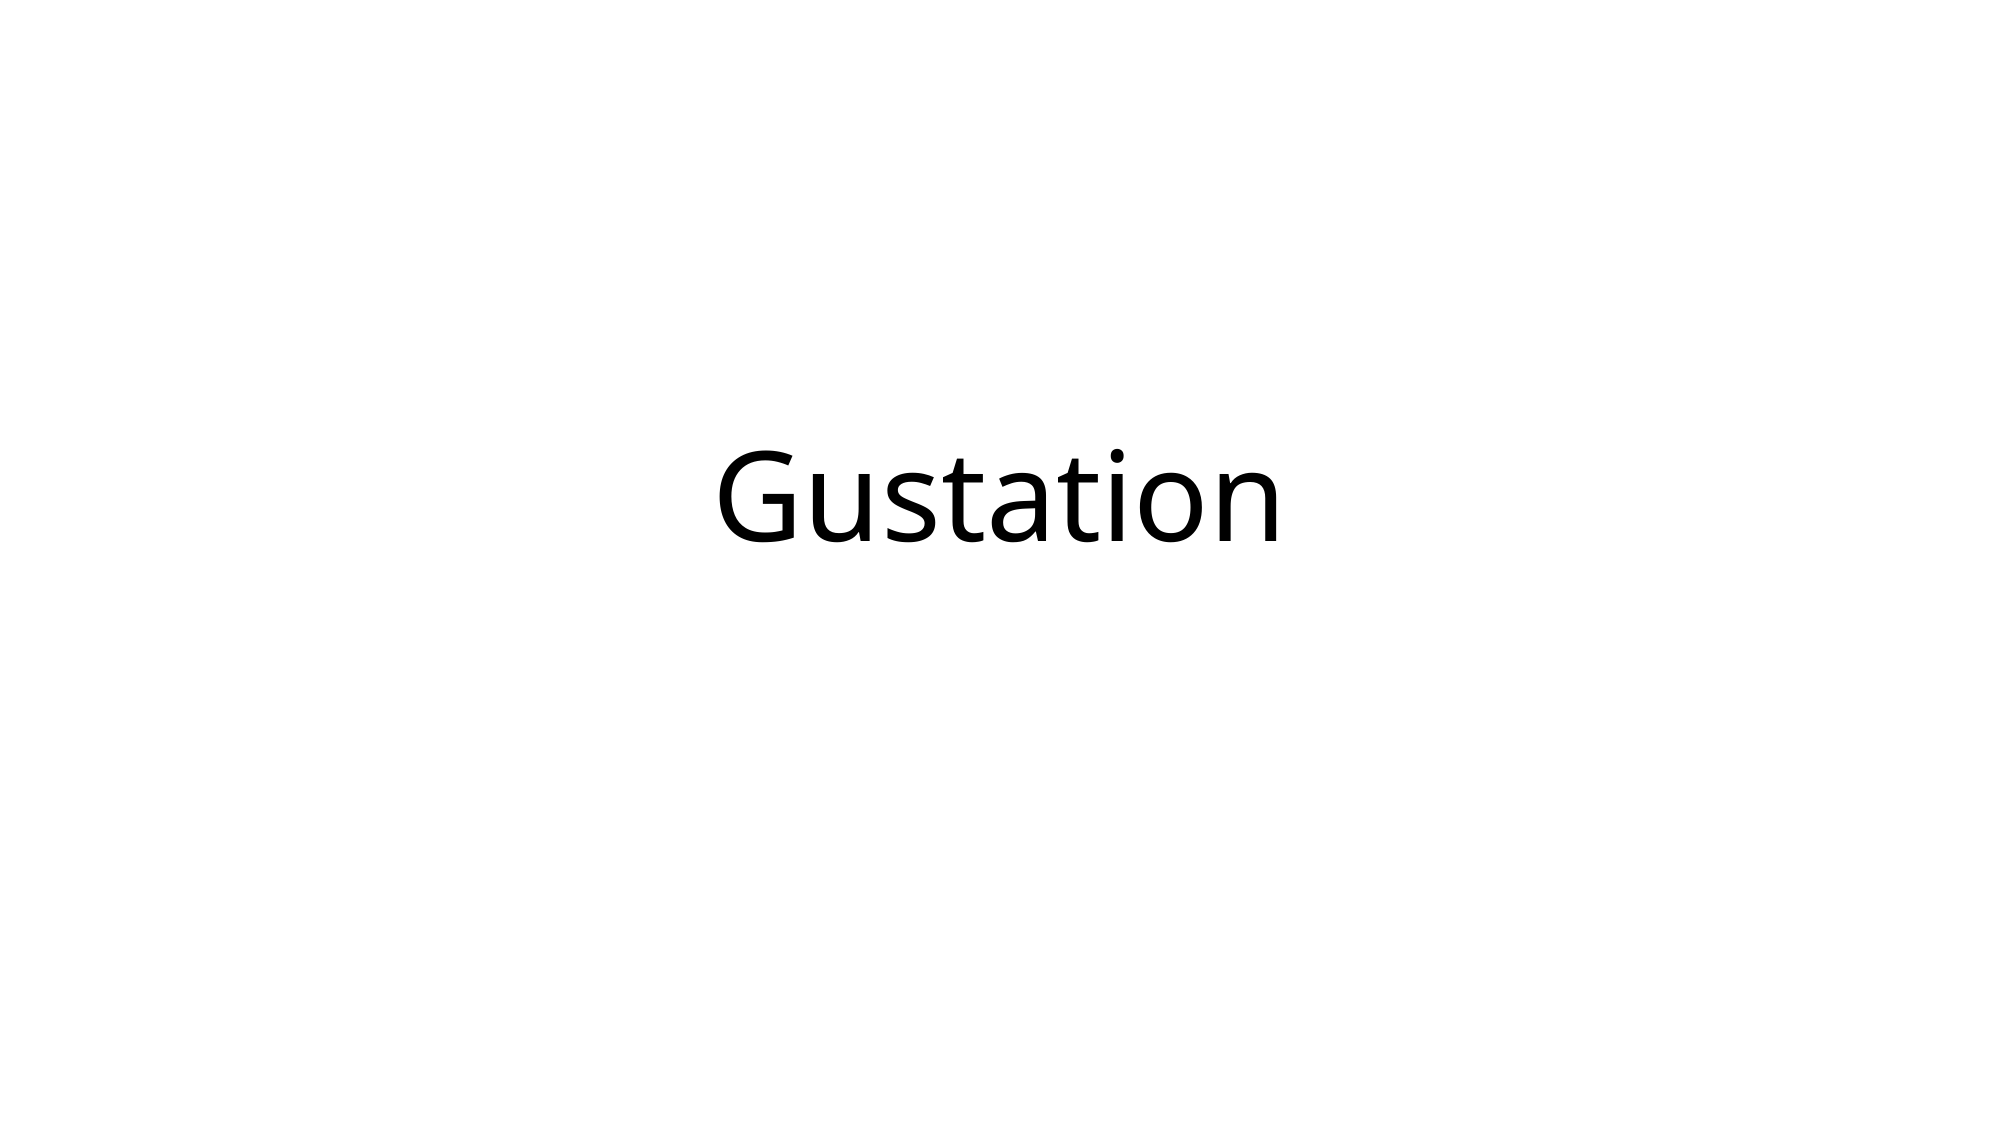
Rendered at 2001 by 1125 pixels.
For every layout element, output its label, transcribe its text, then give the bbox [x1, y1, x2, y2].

title Gustation [249, 184, 1750, 576]
